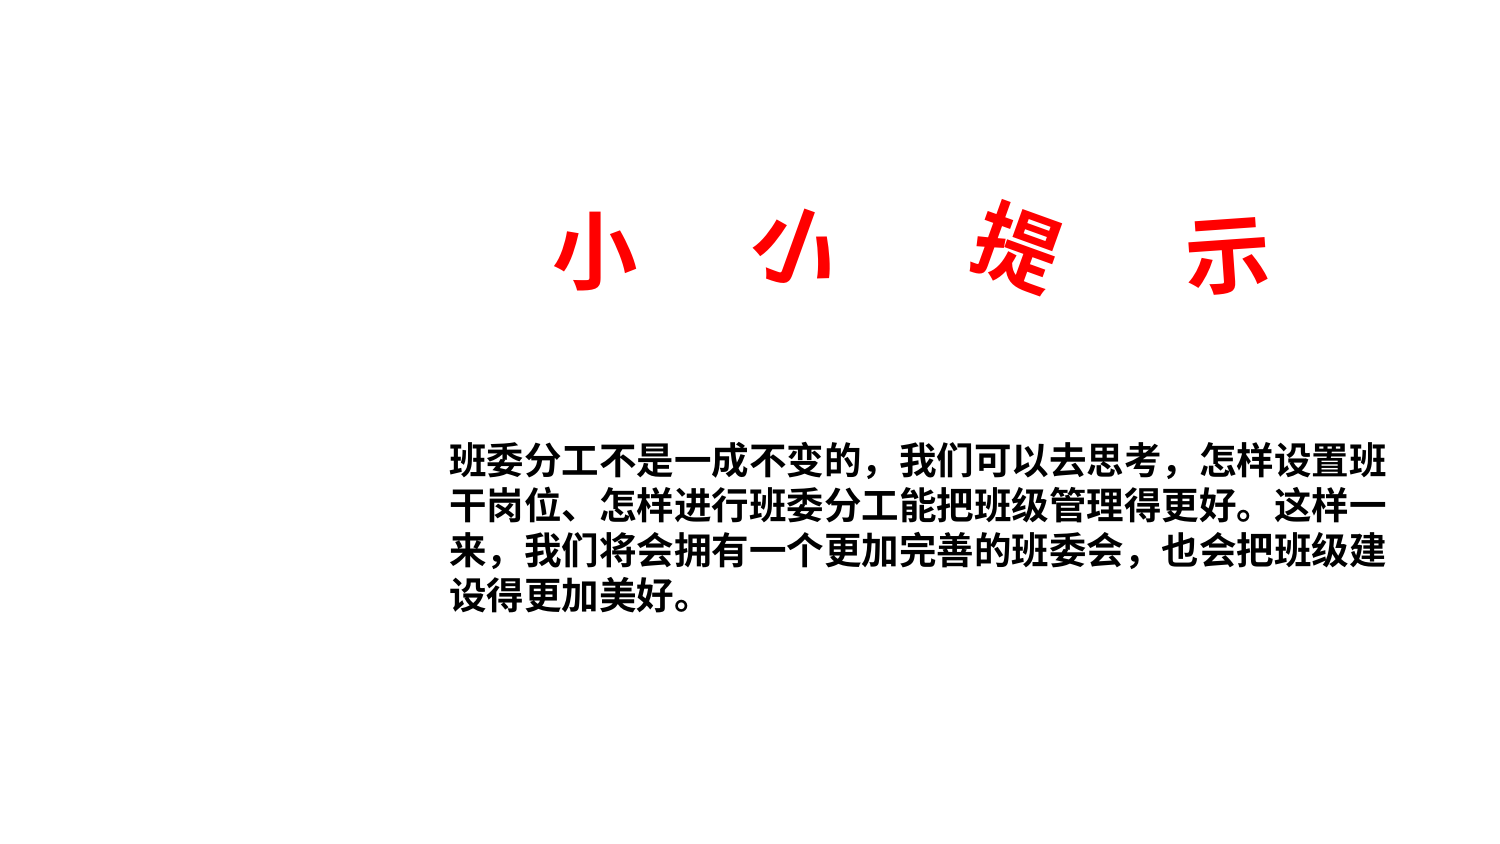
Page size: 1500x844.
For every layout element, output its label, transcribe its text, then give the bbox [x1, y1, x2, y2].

text_box 小 [726, 173, 868, 318]
text_box 小 [541, 192, 650, 306]
text_box 示 [1169, 191, 1286, 313]
text_box 提 [948, 173, 1089, 318]
text_box 班委分工不是一成不变的，我们可以去思考，怎样设置班干岗位、怎样进行班委分工能把班级管理得更好。这样一来，我们将会拥有一个更加完善的班委会，也会把班级建设得更加美好。 [438, 431, 1401, 624]
